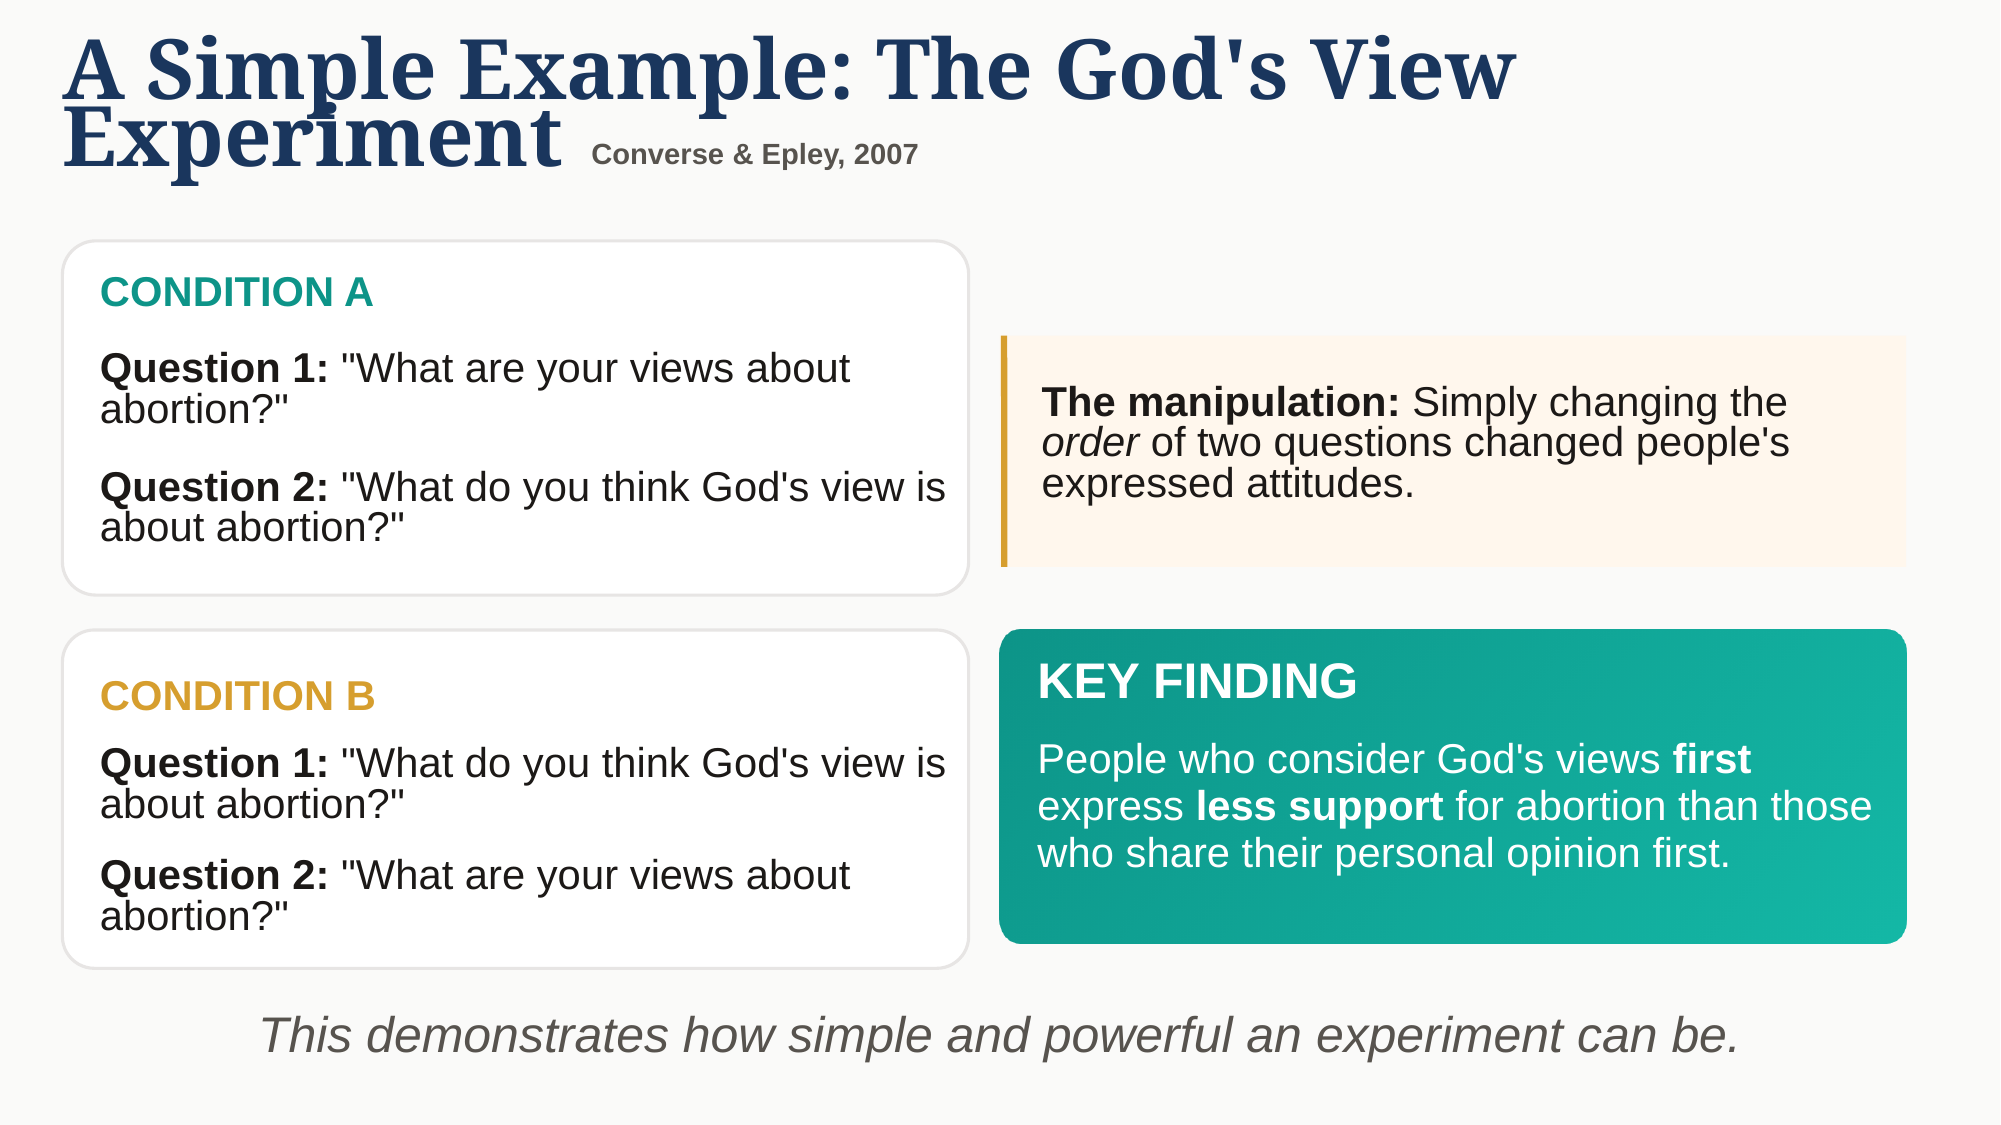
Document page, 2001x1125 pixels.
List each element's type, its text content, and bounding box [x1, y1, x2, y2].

text_box [62, 629, 969, 969]
text_box CONDITION B [99, 683, 948, 719]
text_box This demonstrates how simple and powerful an experiment can be. [72, 1022, 1928, 1063]
text_box Converse & Epley, 2007 [128, 129, 920, 171]
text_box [999, 626, 1907, 946]
text_box Question 1: "What do you think God's view is about abortion?" [99, 745, 948, 786]
text_box Question 2: "What are your views about abortion?" [99, 857, 948, 898]
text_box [999, 335, 1907, 567]
text_box A Simple Example: The God's View Experiment [62, 49, 1917, 150]
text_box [62, 240, 969, 596]
